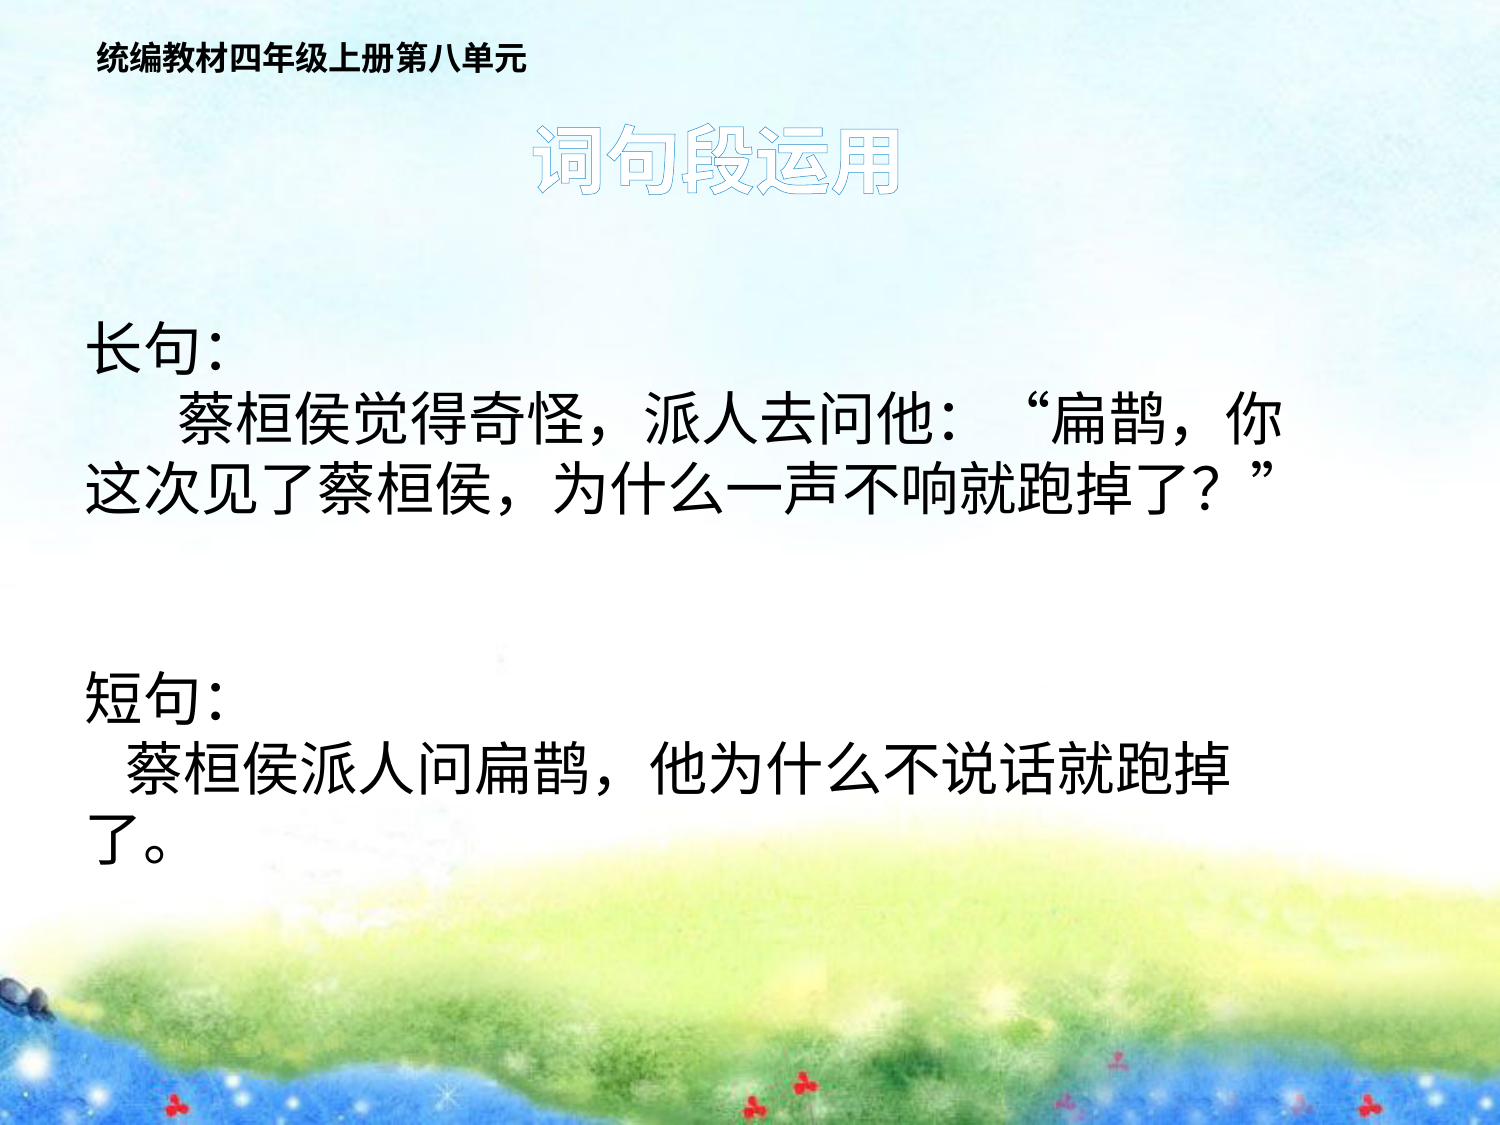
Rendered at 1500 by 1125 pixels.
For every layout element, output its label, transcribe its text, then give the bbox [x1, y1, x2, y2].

text_box 长句： 蔡桓侯觉得奇怪，派人去问他：“扁鹊，你这次见了蔡桓侯，为什么一声不响就跑掉了？” 短句： 蔡桓侯派人问扁鹊，他为什么不说话就跑掉了。 [70, 304, 1336, 1125]
picture [0, 0, 1500, 1125]
text_box 统编教材四年级上册第八单元 [81, 29, 544, 85]
text_box 词句段运用 [468, 105, 967, 211]
